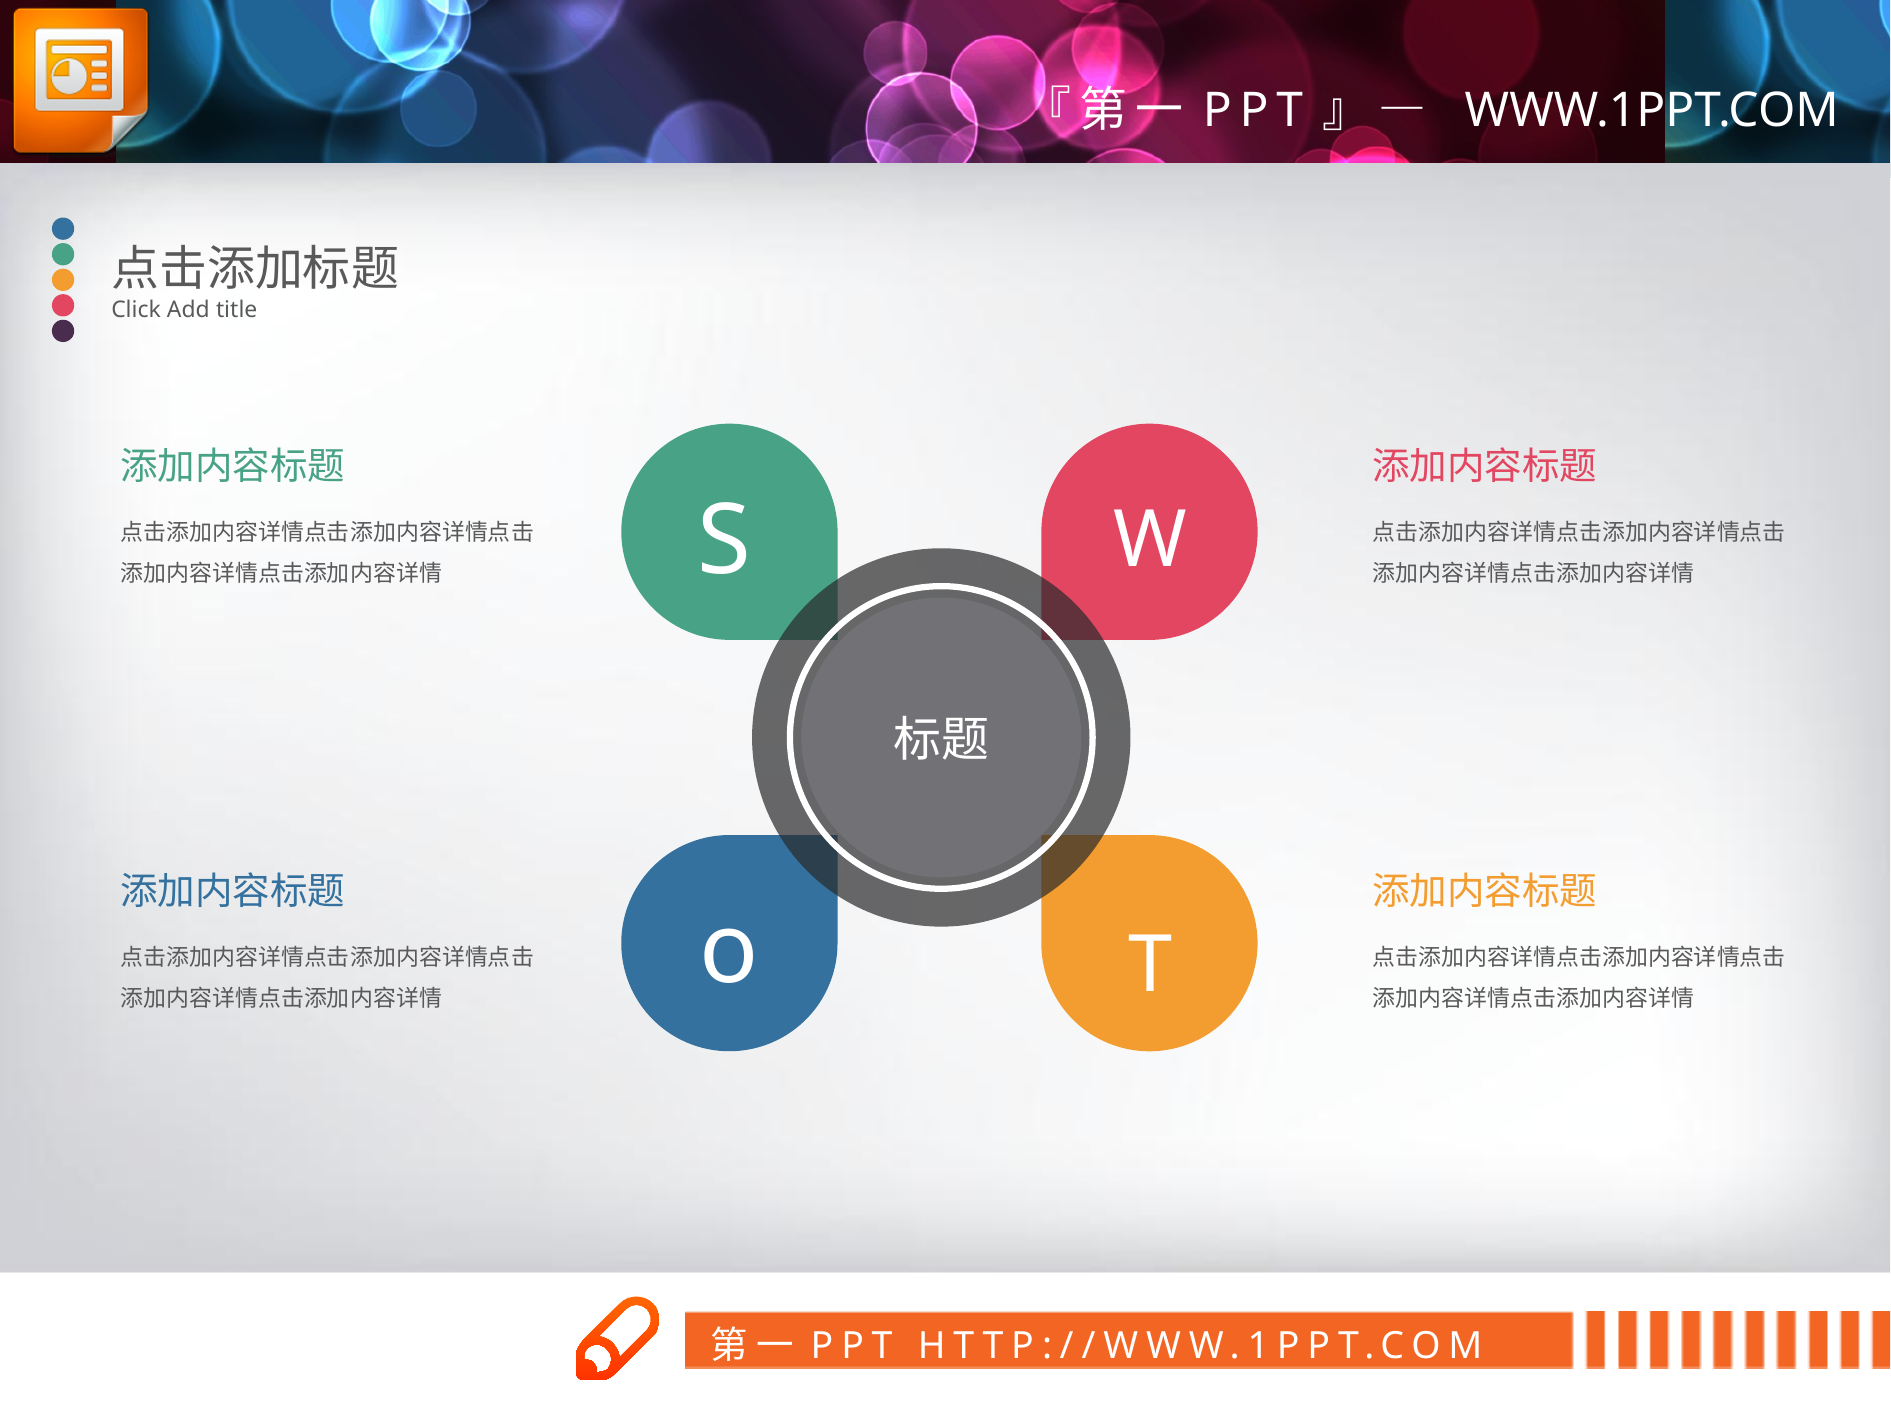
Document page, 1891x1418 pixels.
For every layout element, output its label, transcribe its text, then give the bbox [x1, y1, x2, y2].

picture [685, 1311, 1891, 1369]
text_box 添加内容标题 [1358, 860, 1682, 920]
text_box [51, 217, 75, 343]
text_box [96, 229, 555, 331]
text_box 添加内容标题 [106, 860, 430, 920]
text_box 点击添加内容详情点击添加内容详情点击添加内容详情点击添加内容详情 [106, 496, 550, 594]
text_box 点击添加内容详情点击添加内容详情点击添加内容详情点击添加内容详情 [1358, 496, 1802, 594]
text_box 点击添加内容详情点击添加内容详情点击添加内容详情点击添加内容详情 [1358, 921, 1802, 1019]
text_box 点击添加内容详情点击添加内容详情点击添加内容详情点击添加内容详情 [106, 921, 550, 1019]
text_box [621, 423, 1258, 1052]
text_box 添加内容标题 [1358, 434, 1682, 494]
picture [0, 0, 1891, 1275]
text_box 添加内容标题 [106, 434, 430, 494]
